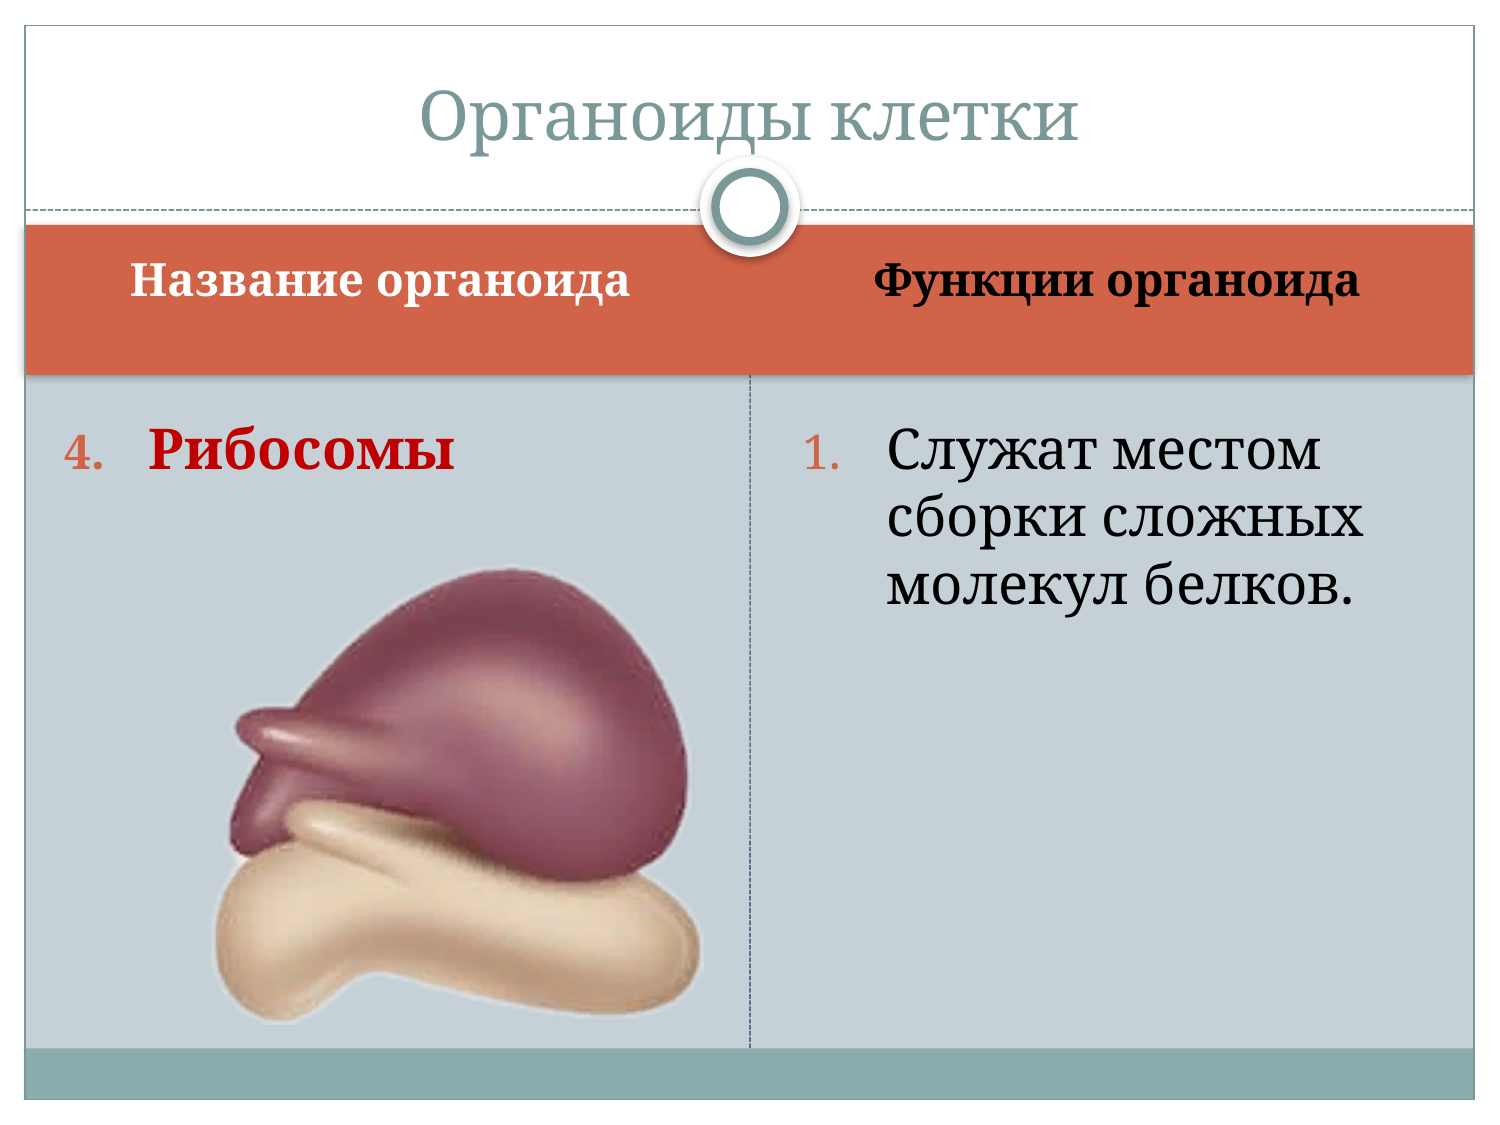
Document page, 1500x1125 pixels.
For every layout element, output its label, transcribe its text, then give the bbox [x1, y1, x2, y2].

list Служат местом сборки сложных молекул белков. [787, 405, 1450, 1033]
list Название органоида [48, 249, 714, 371]
list Функции органоида [785, 249, 1450, 371]
list Рибосомы [49, 405, 713, 1032]
picture [210, 562, 704, 1025]
title Органоиды клетки [49, 37, 1450, 162]
